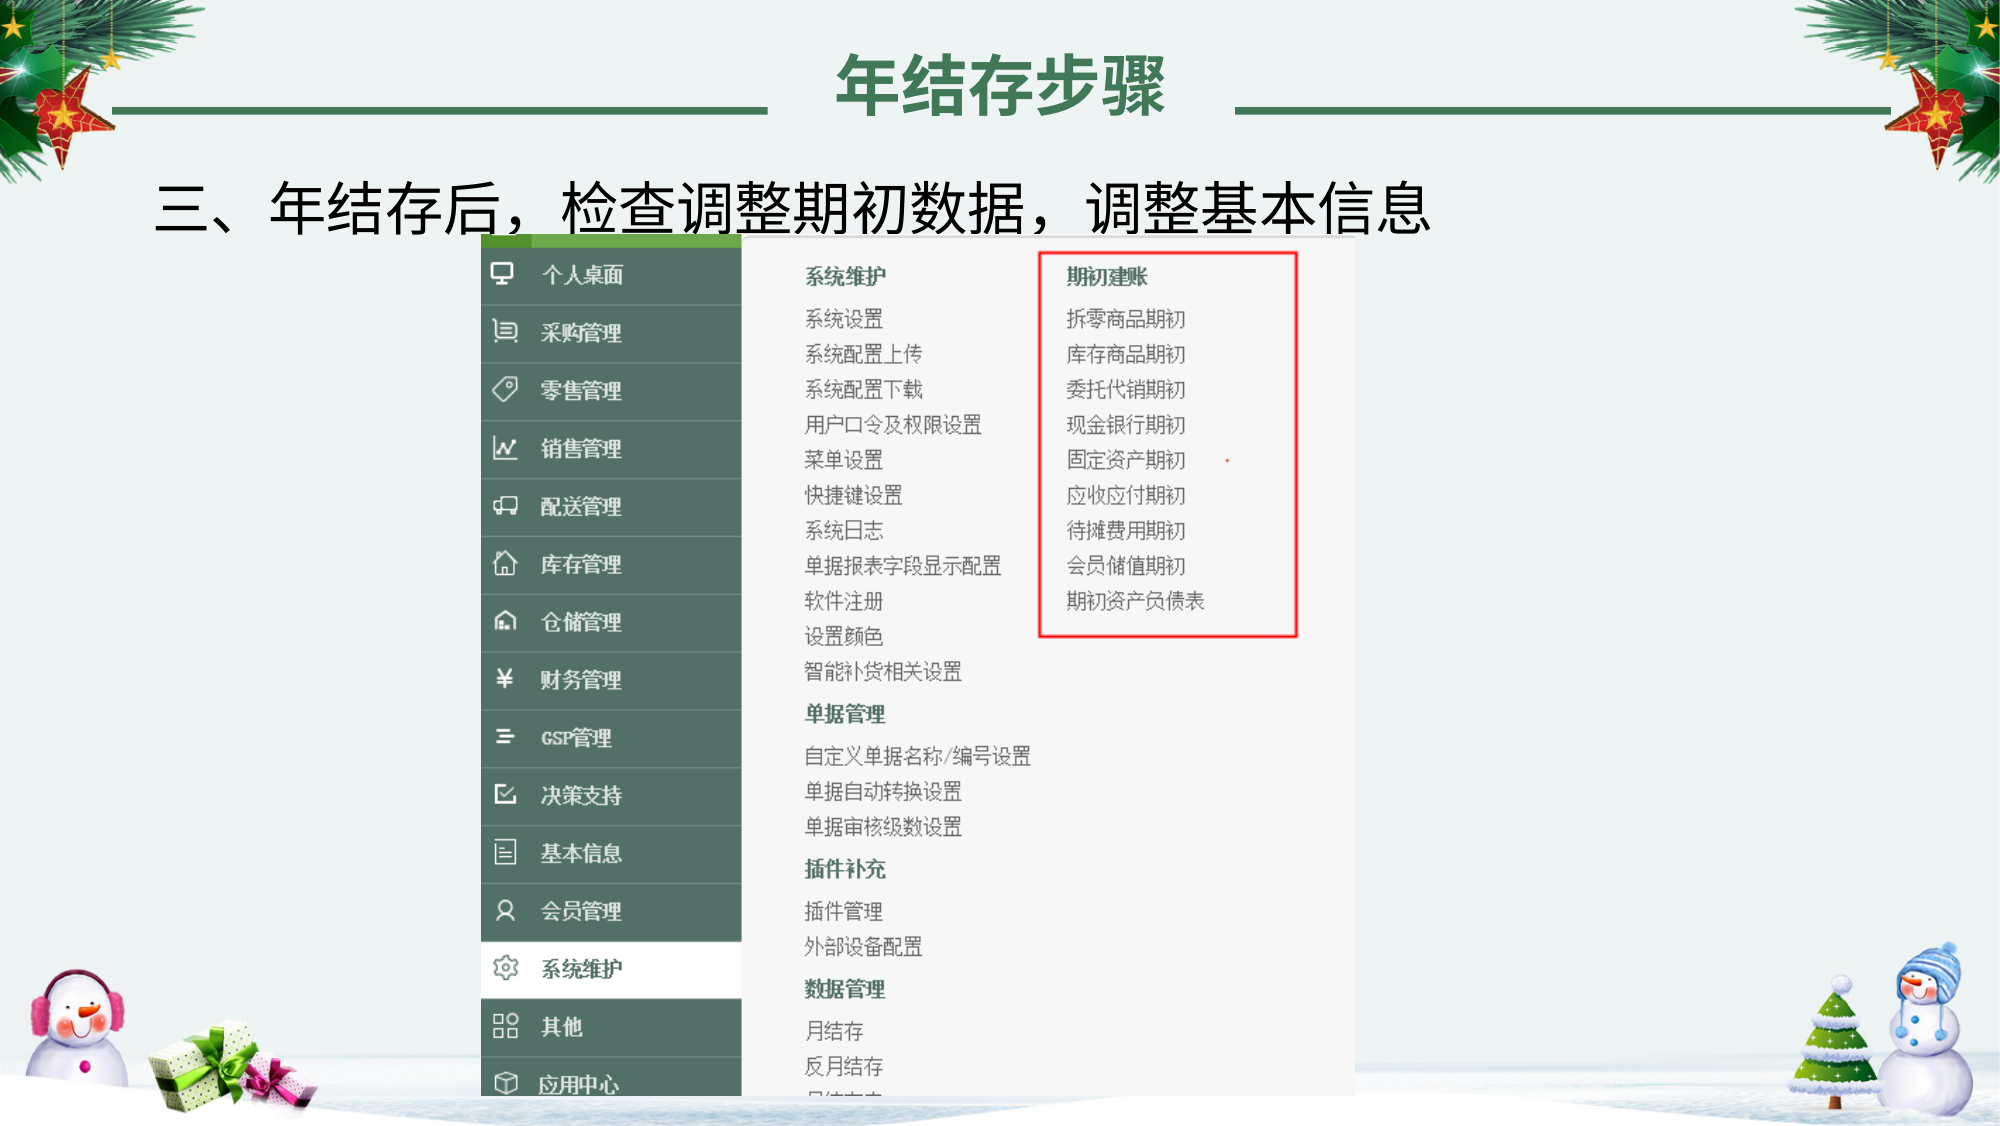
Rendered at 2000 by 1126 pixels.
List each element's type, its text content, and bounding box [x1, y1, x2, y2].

picture [0, 0, 2000, 1126]
list 三、年结存后，检查调整期初数据，调整基本信息 [137, 172, 1863, 1014]
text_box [112, 43, 1891, 124]
